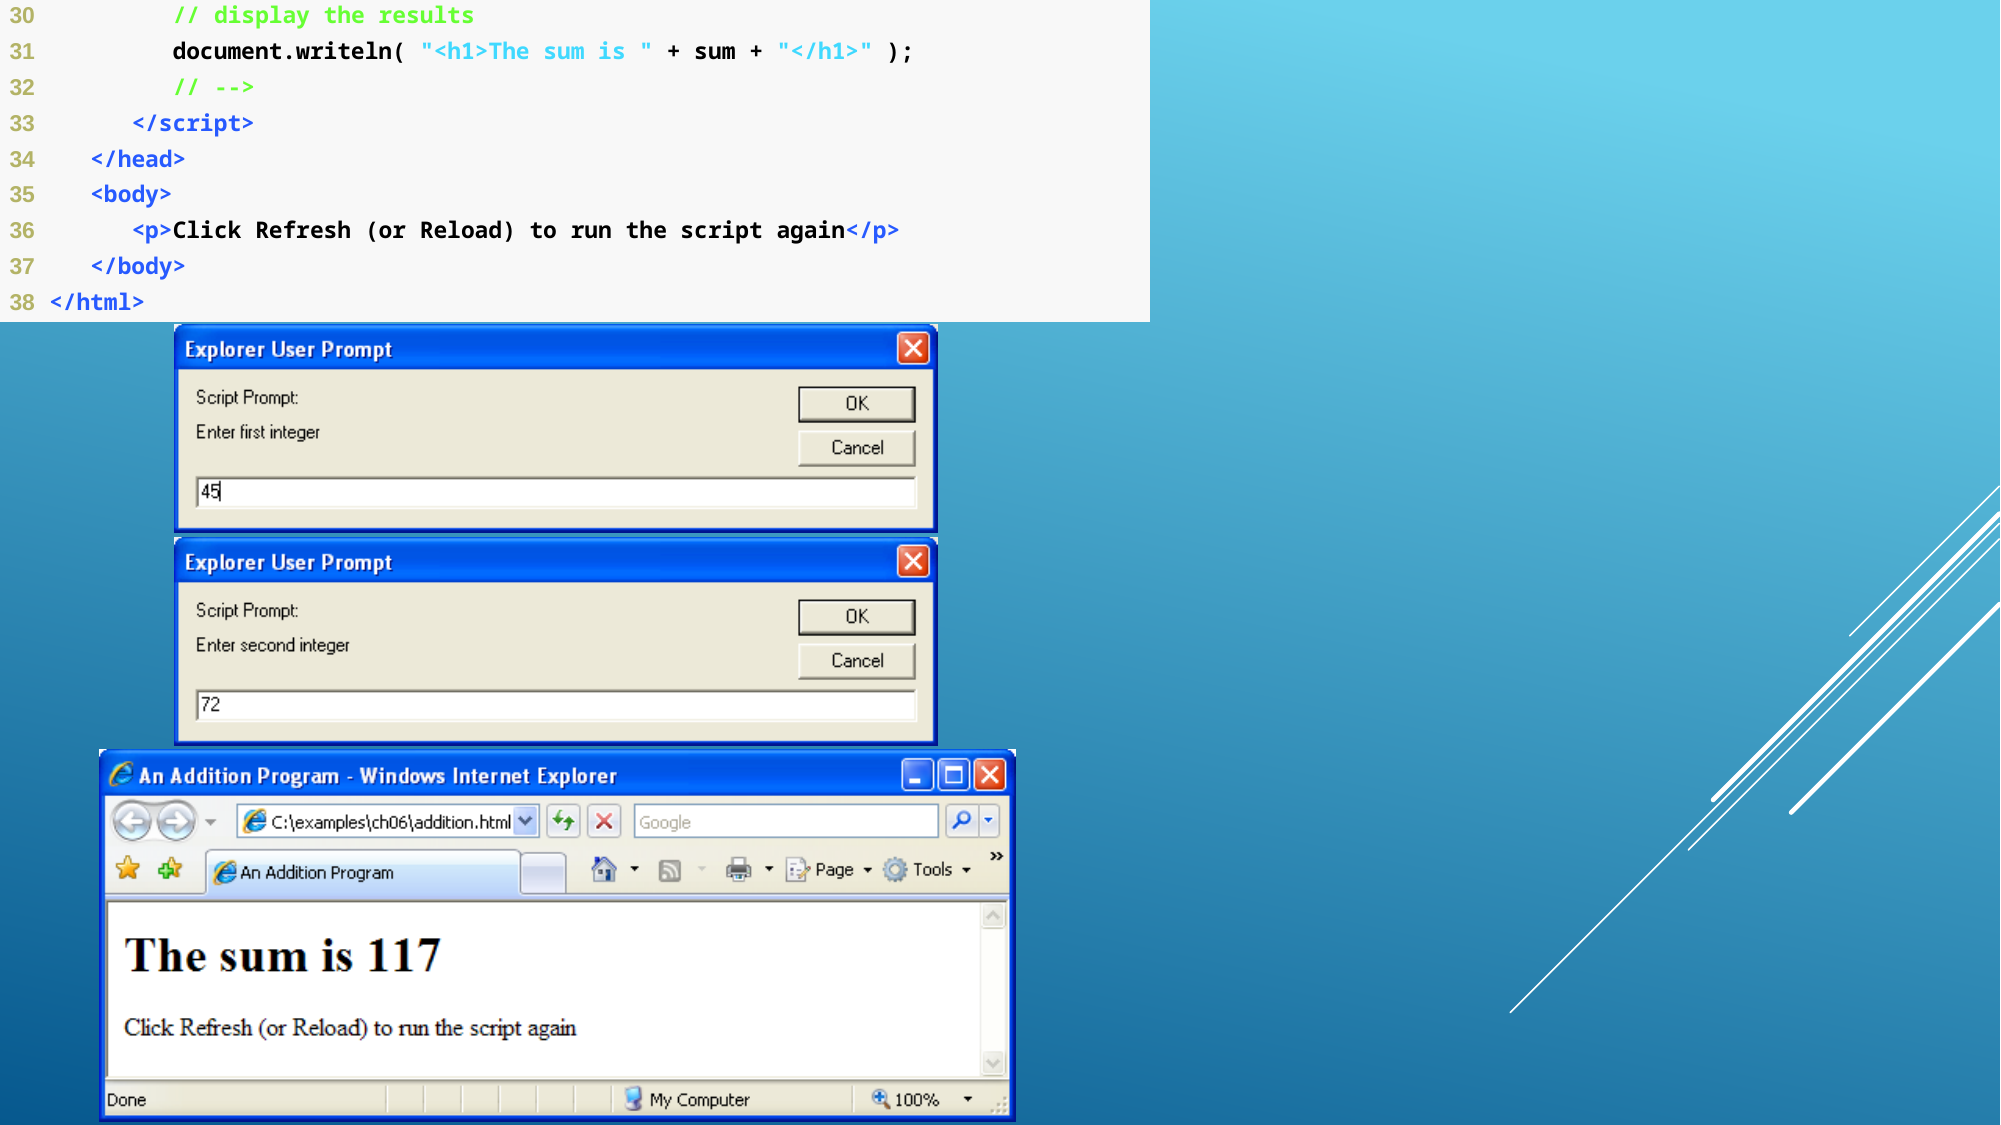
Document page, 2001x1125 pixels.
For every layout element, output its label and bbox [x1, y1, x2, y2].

picture [99, 749, 1016, 1123]
picture [174, 324, 938, 534]
picture [174, 537, 938, 746]
text_box [0, 0, 1246, 351]
